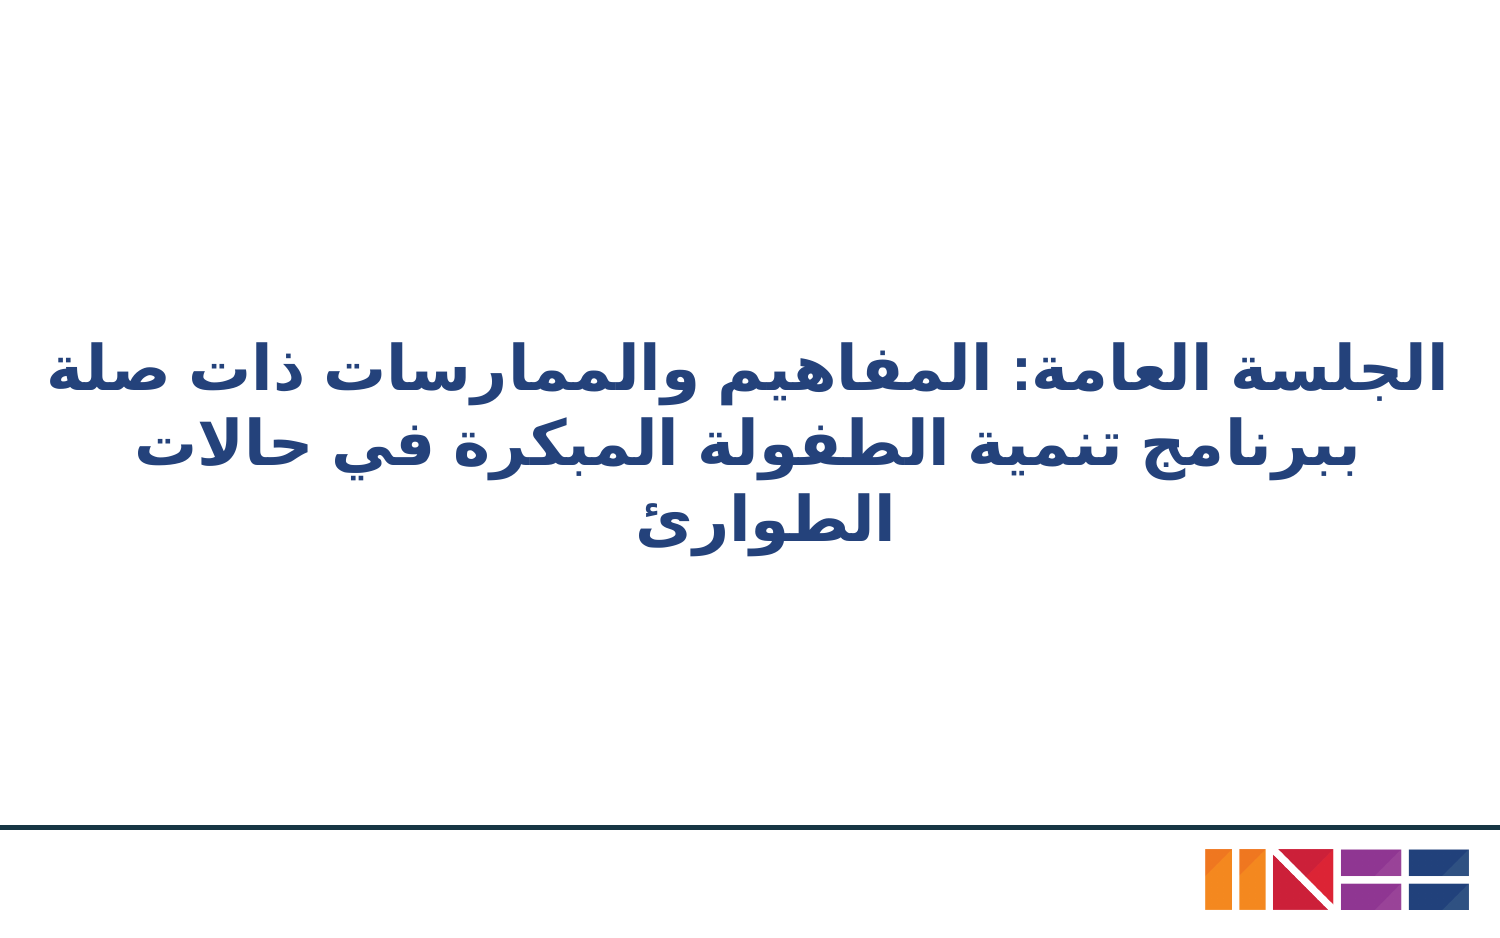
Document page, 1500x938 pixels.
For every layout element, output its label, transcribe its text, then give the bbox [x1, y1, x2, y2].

picture [1205, 849, 1469, 910]
title الجلسة العامة: المفاهيم والممارسات ذات صلة ببرنامج تنمية الطفولة المبكرة في حالات الطوارئ [26, 312, 1471, 437]
